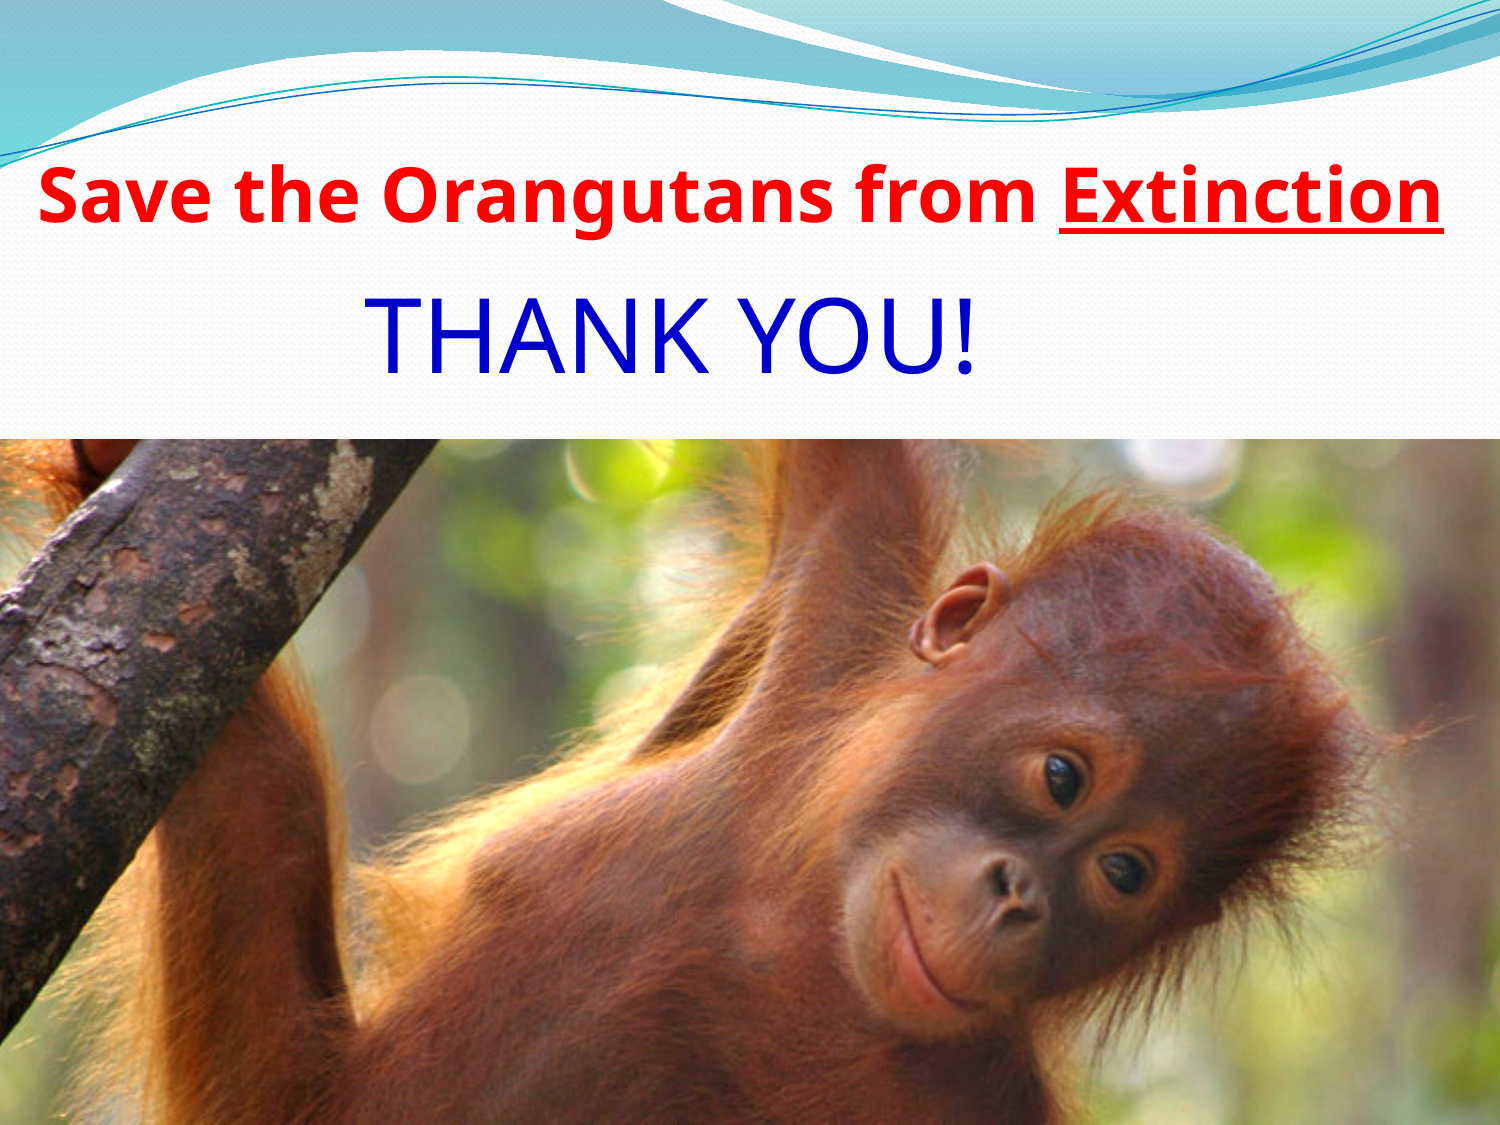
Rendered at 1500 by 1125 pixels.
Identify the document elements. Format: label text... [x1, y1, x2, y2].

picture [0, 439, 1500, 1125]
title Save the Orangutans from Extinction [37, 49, 1476, 238]
text_box THANK YOU! [350, 262, 1288, 403]
